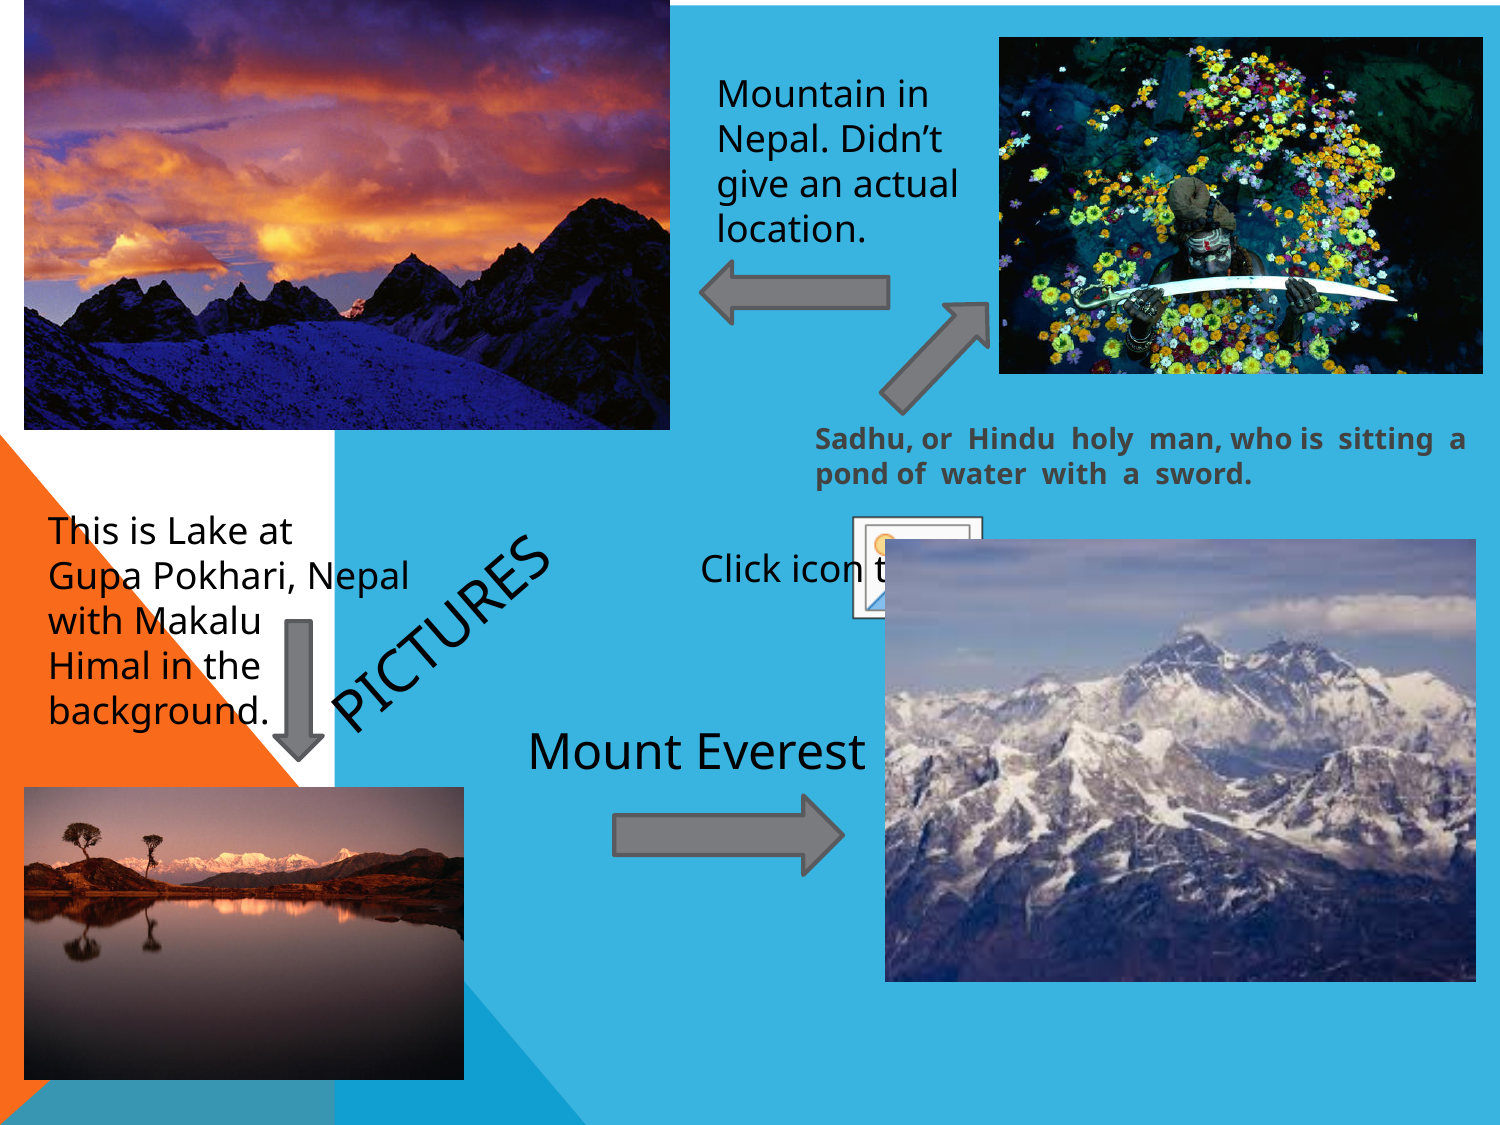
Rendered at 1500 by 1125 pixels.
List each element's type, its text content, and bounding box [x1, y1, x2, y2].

text_box [272, 619, 325, 763]
text_box This is Lake at Gupa Pokhari, Nepal with Makalu Himal in the background. [33, 499, 329, 740]
picture [24, 0, 1500, 1125]
